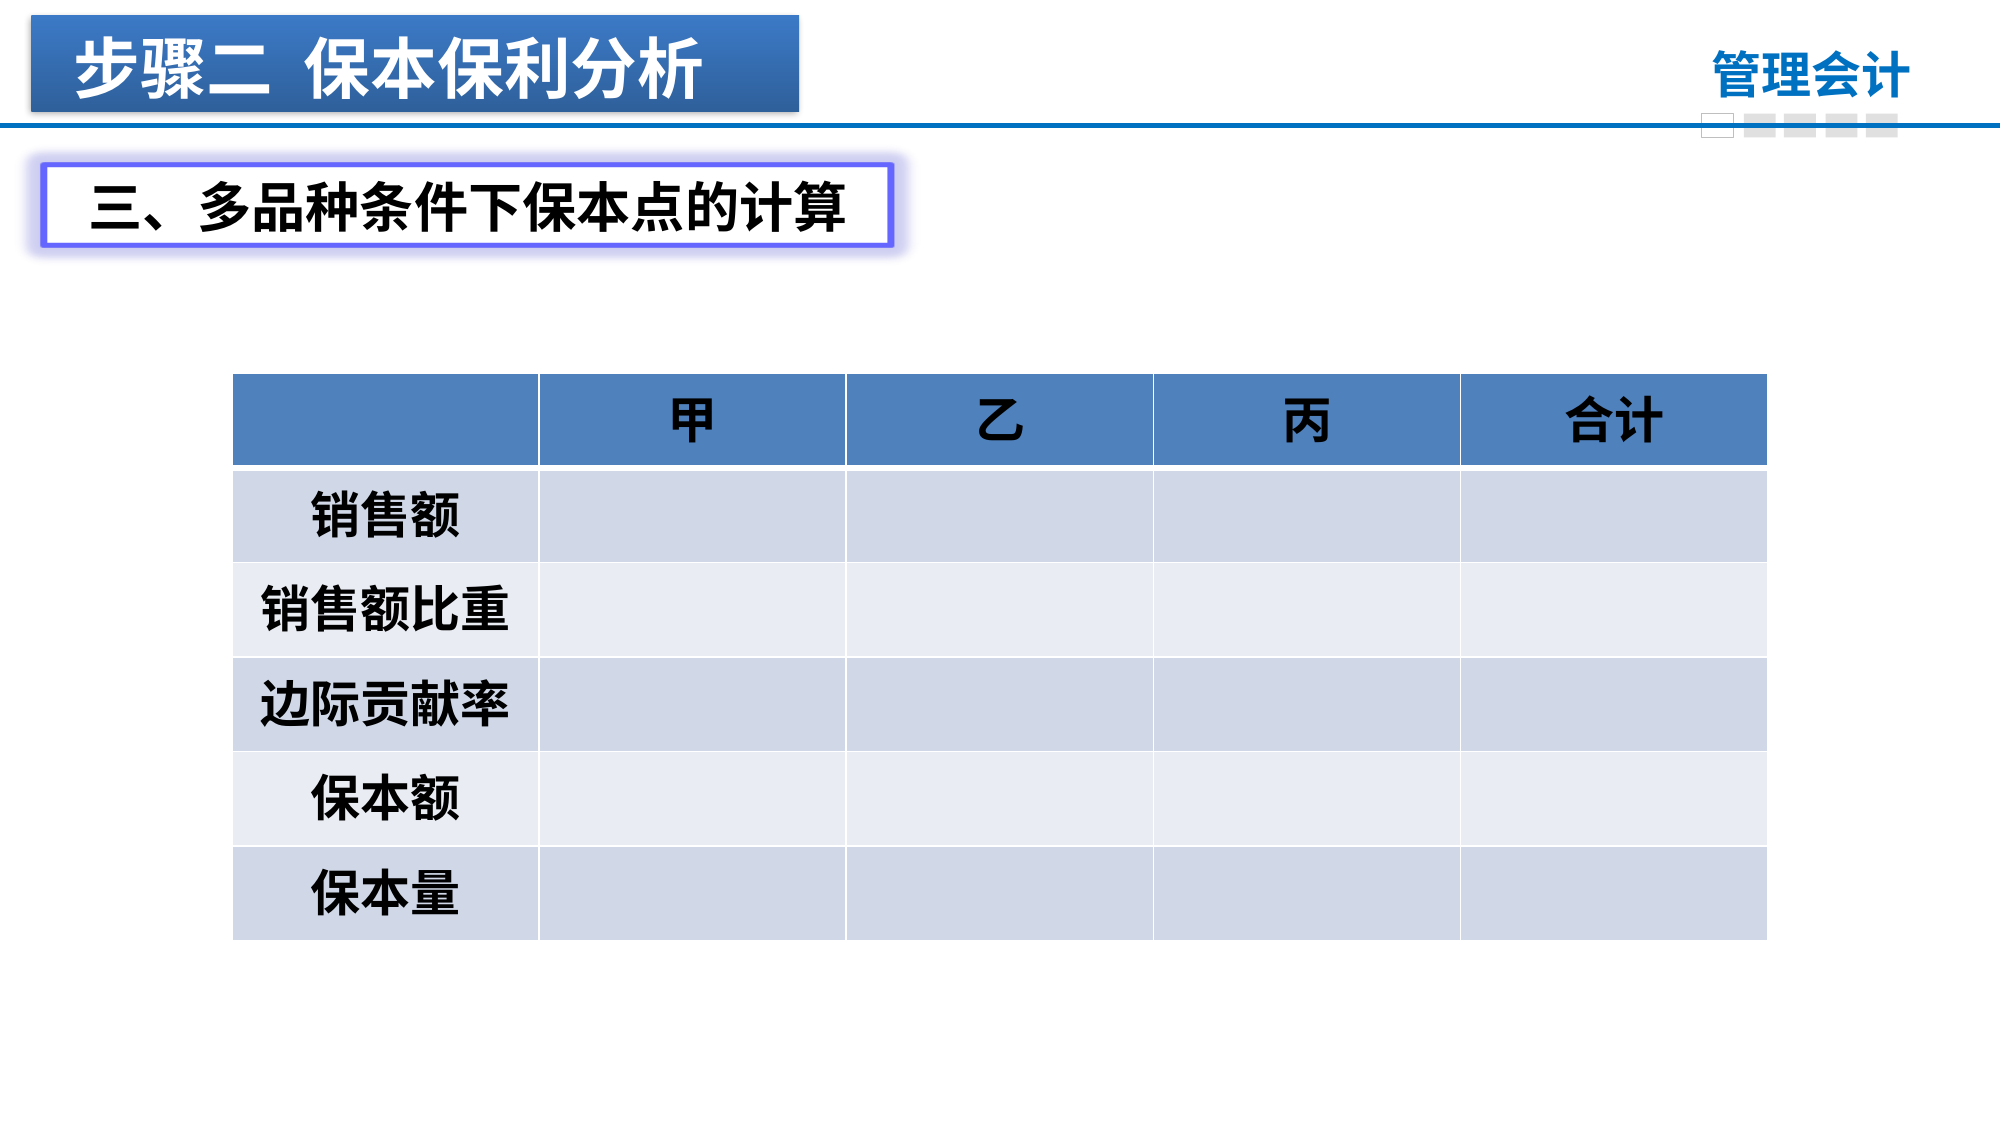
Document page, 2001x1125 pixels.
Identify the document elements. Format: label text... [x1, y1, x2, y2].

table_cell [1461, 752, 1767, 845]
table_cell [1461, 471, 1767, 562]
table_cell [847, 658, 1153, 751]
table_header 乙 [847, 374, 1153, 465]
table_cell 保本量 [233, 847, 538, 940]
table_cell [847, 752, 1153, 845]
table_cell [1154, 752, 1460, 845]
table_cell [847, 471, 1153, 562]
table_cell 边际贡献率 [233, 658, 538, 751]
table_cell [1154, 847, 1460, 940]
table_header 甲 [540, 374, 845, 465]
table_cell [540, 752, 845, 845]
table_cell [1461, 658, 1767, 751]
table_cell [1461, 563, 1767, 656]
table_cell 销售额比重 [233, 563, 538, 656]
table_cell [1154, 471, 1460, 562]
table_header 合计 [1461, 374, 1767, 465]
table_cell [847, 563, 1153, 656]
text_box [31, 14, 800, 117]
table_cell 销售额 [233, 471, 538, 562]
table_cell [540, 847, 845, 940]
table_cell [540, 471, 845, 562]
table_cell [1154, 658, 1460, 751]
table_cell [540, 563, 845, 656]
table_cell [1154, 563, 1460, 656]
table_header [233, 374, 538, 465]
table_cell [1461, 847, 1767, 940]
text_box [5, 136, 930, 273]
table_header 丙 [1154, 374, 1460, 465]
table_cell 保本额 [233, 752, 538, 845]
table_cell [540, 658, 845, 751]
table_cell [847, 847, 1153, 940]
